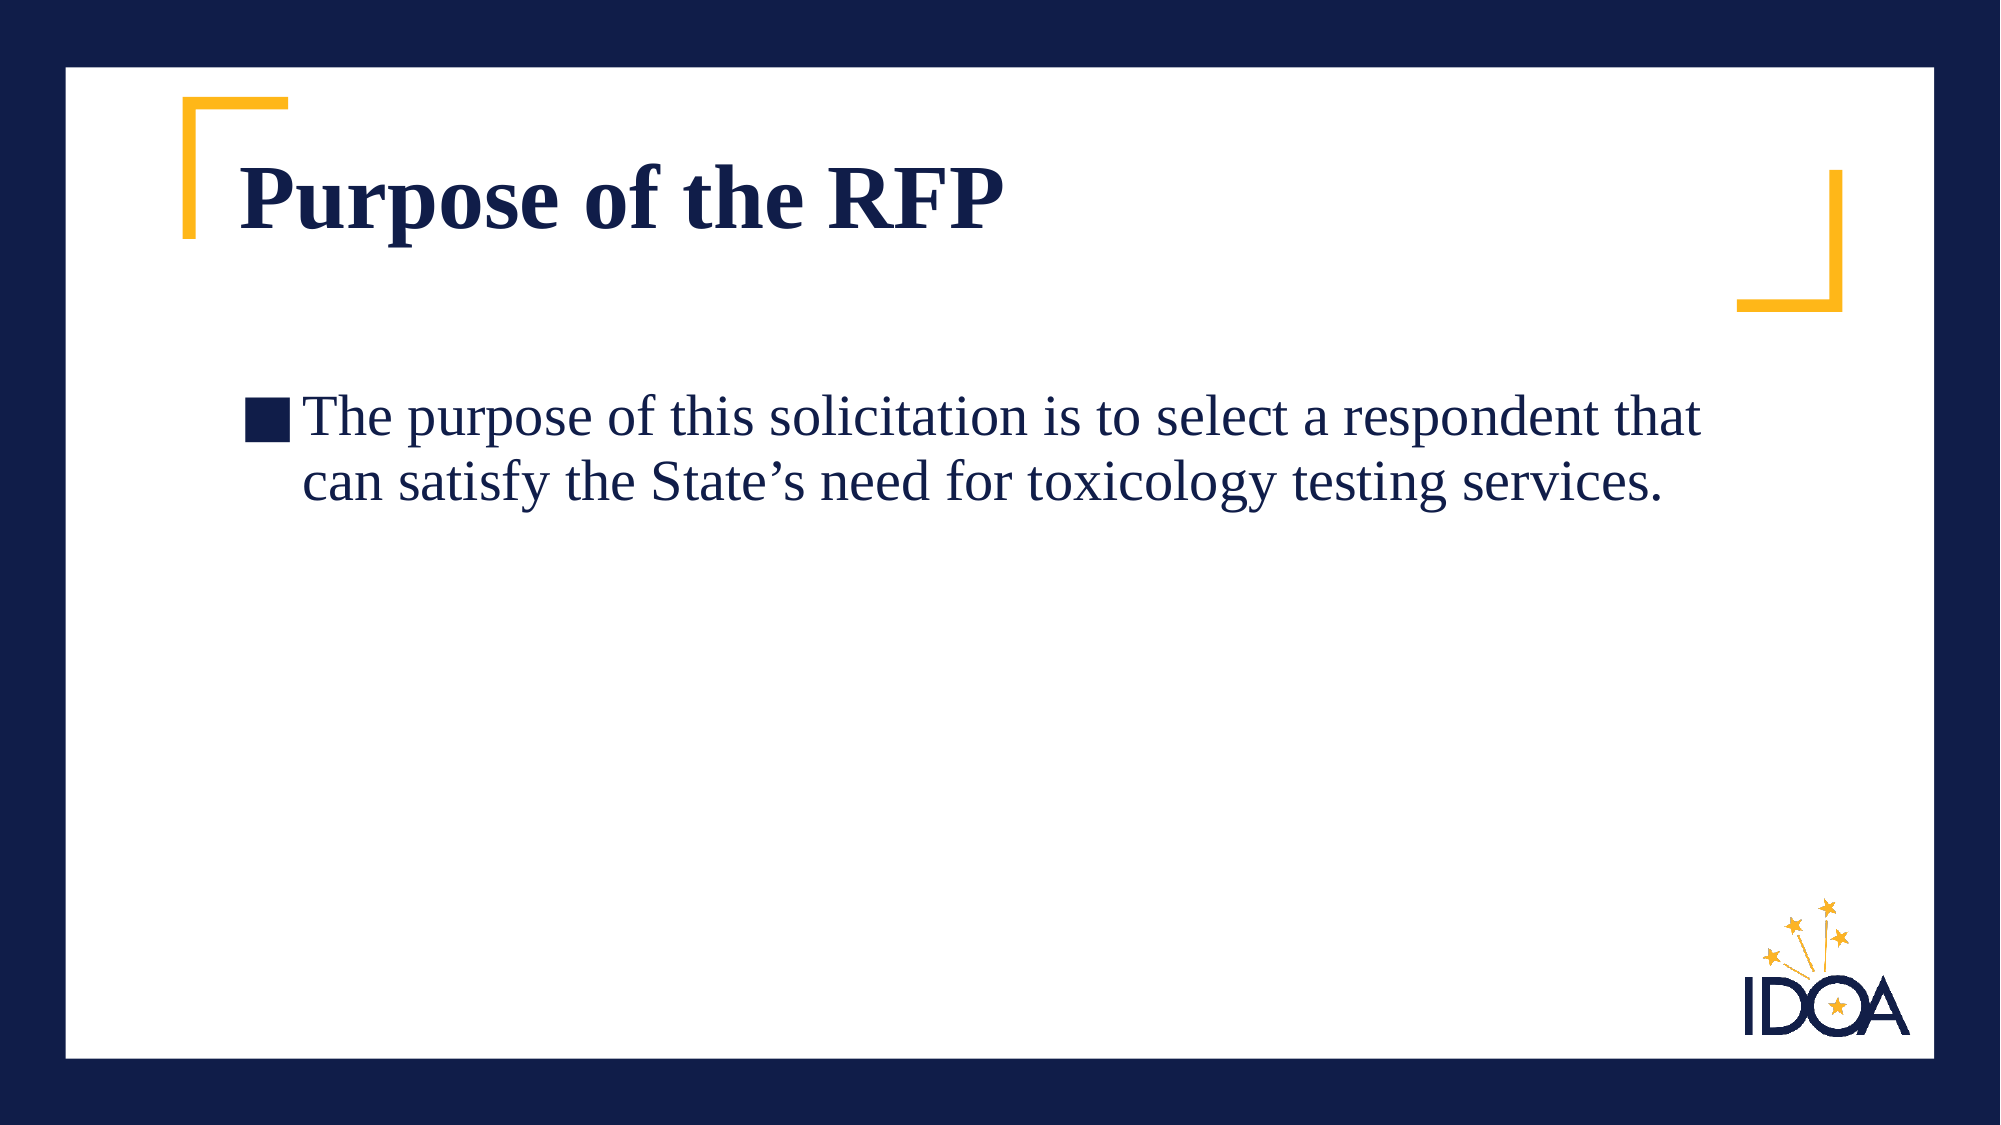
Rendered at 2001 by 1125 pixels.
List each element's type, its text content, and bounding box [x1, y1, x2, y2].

title Purpose of the RFP [225, 142, 1800, 279]
list The purpose of this solicitation is to select a respondent that can satisfy the State’s need for toxicology testing services. [225, 375, 1800, 851]
picture [1702, 857, 1959, 1114]
